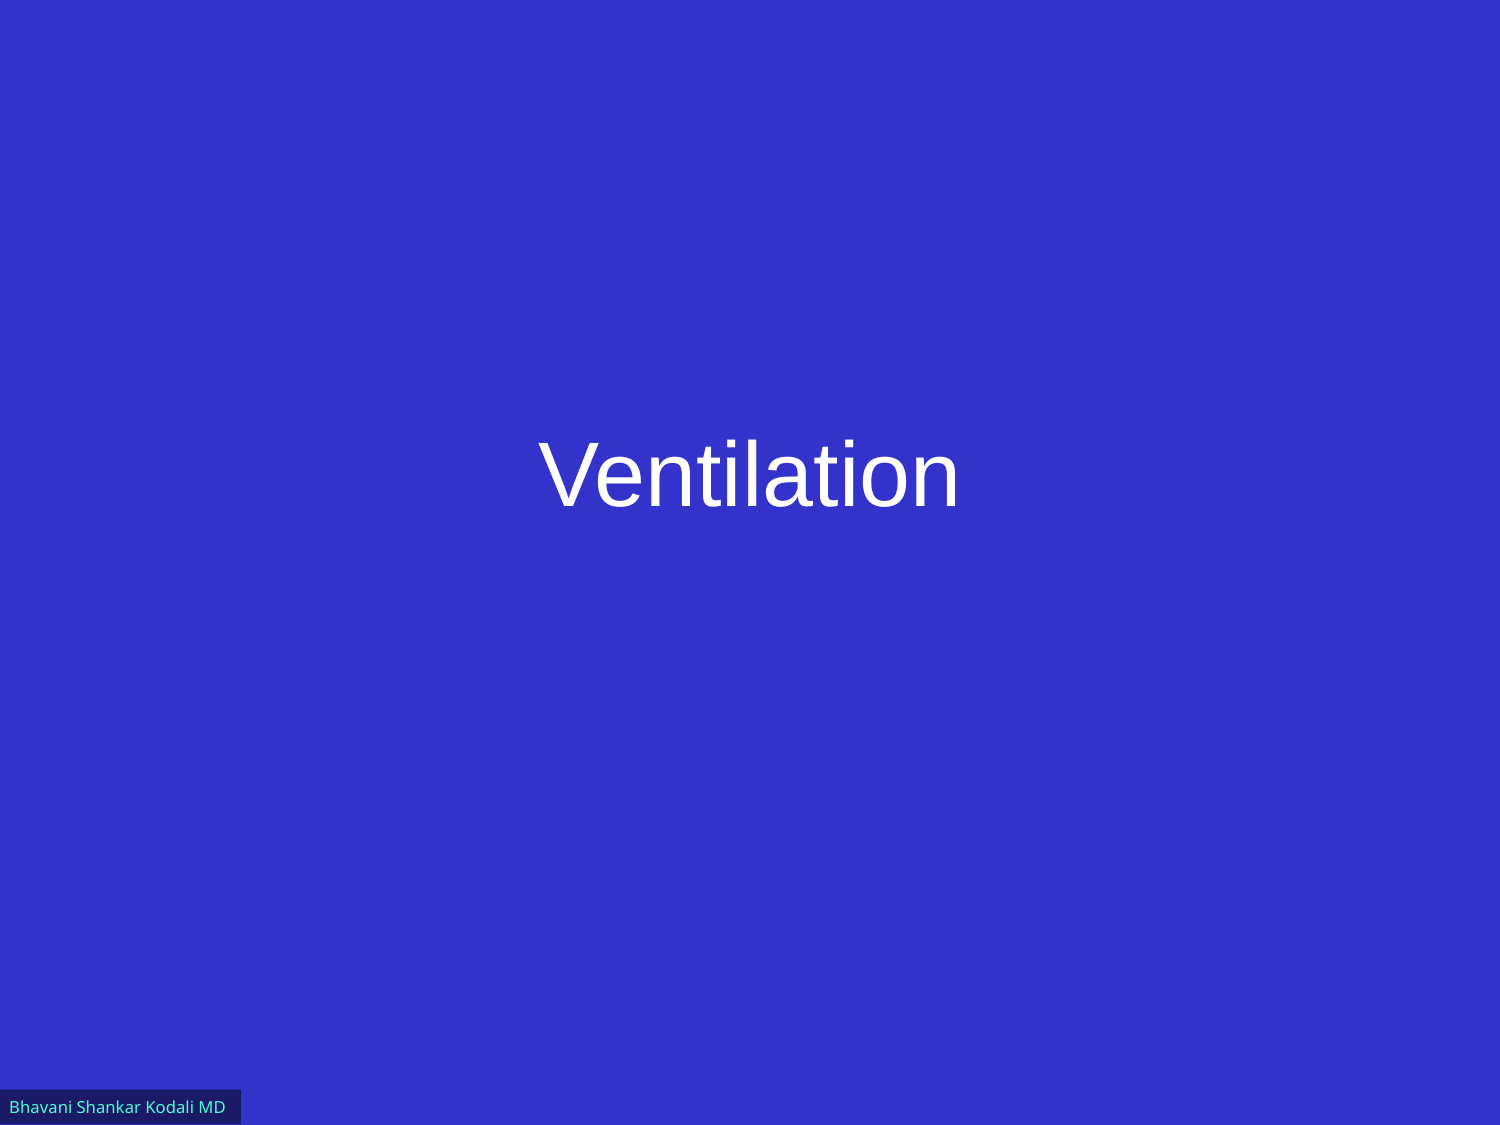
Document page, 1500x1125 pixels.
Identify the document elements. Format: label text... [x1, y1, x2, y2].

title Ventilation [112, 349, 1388, 591]
text_box Bhavani Shankar Kodali MD [0, 1089, 241, 1125]
